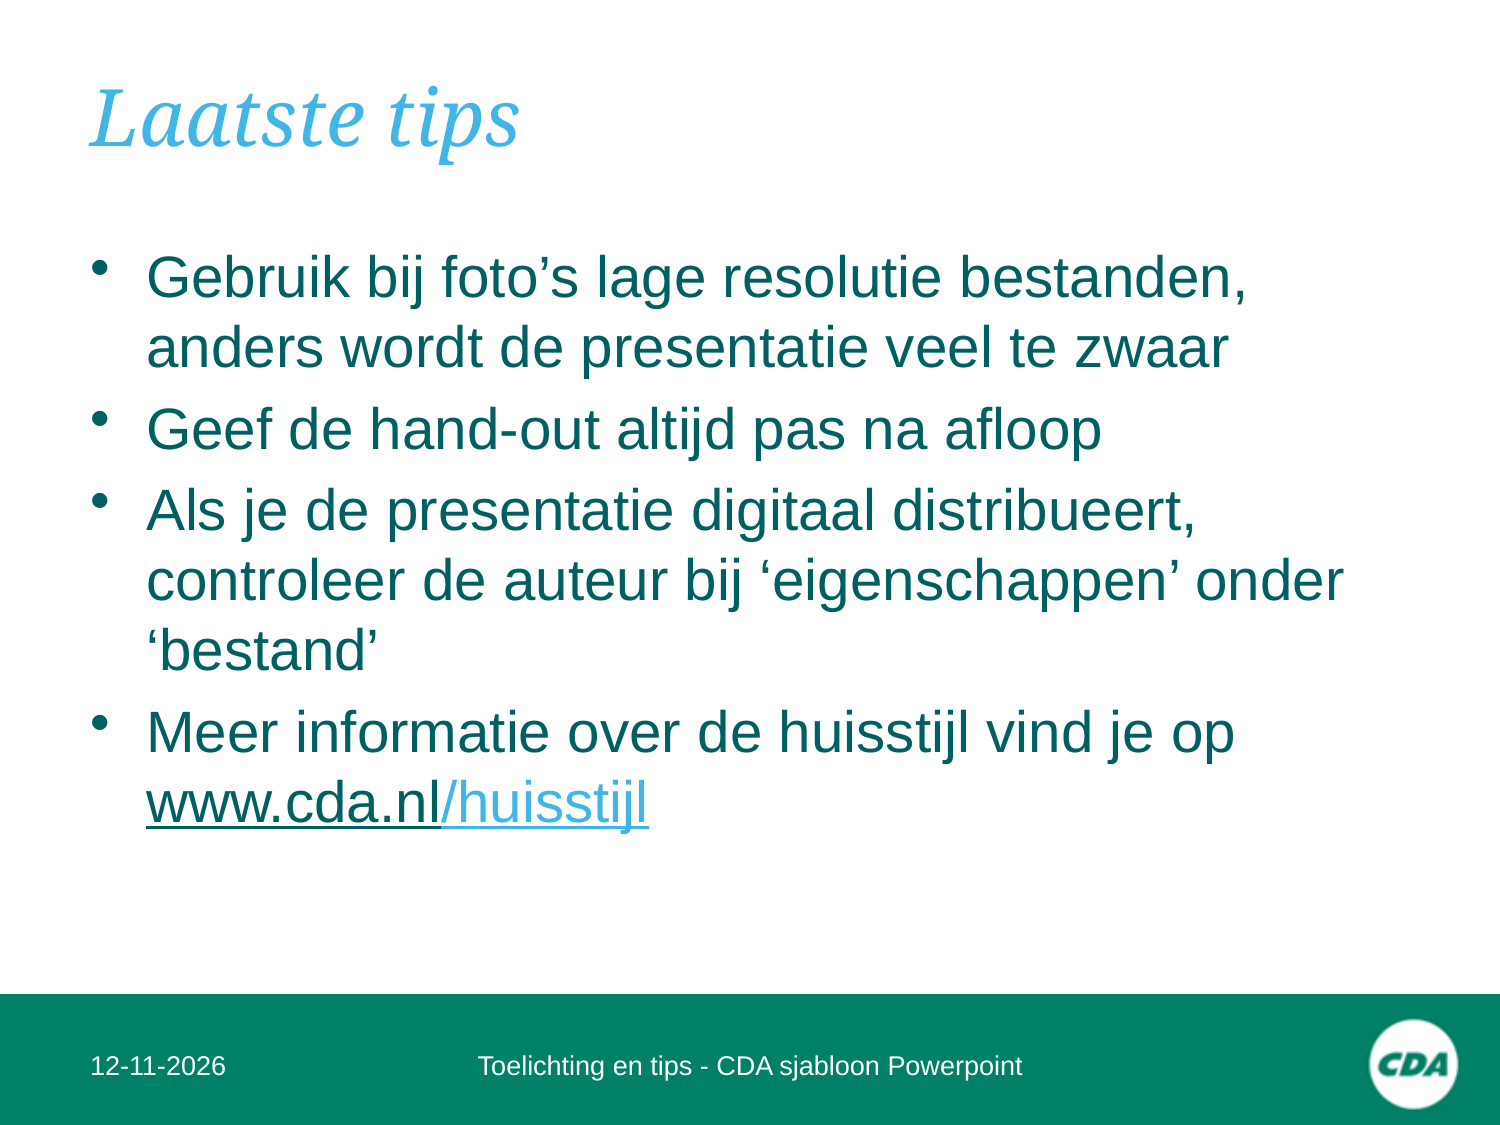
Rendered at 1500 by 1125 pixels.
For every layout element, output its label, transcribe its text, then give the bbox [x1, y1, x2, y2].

title Laatste tips [75, 45, 1425, 185]
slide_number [75, 1035, 289, 1095]
picture [0, 994, 1500, 1125]
footer Toelichting en tips - CDA sjabloon Powerpoint [289, 1035, 1211, 1095]
list Gebruik bij foto’s lage resolutie bestanden, anders wordt de presentatie veel te zwaar Geef de hand-out altijd pas na afloop Als je de presentatie digitaal distribueert, controleer de auteur bij ‘eigenschappen’ onder ‘bestand’ Meer informatie over de huisstijl vind je op www.cda.nl/huisstijl [75, 231, 1425, 975]
